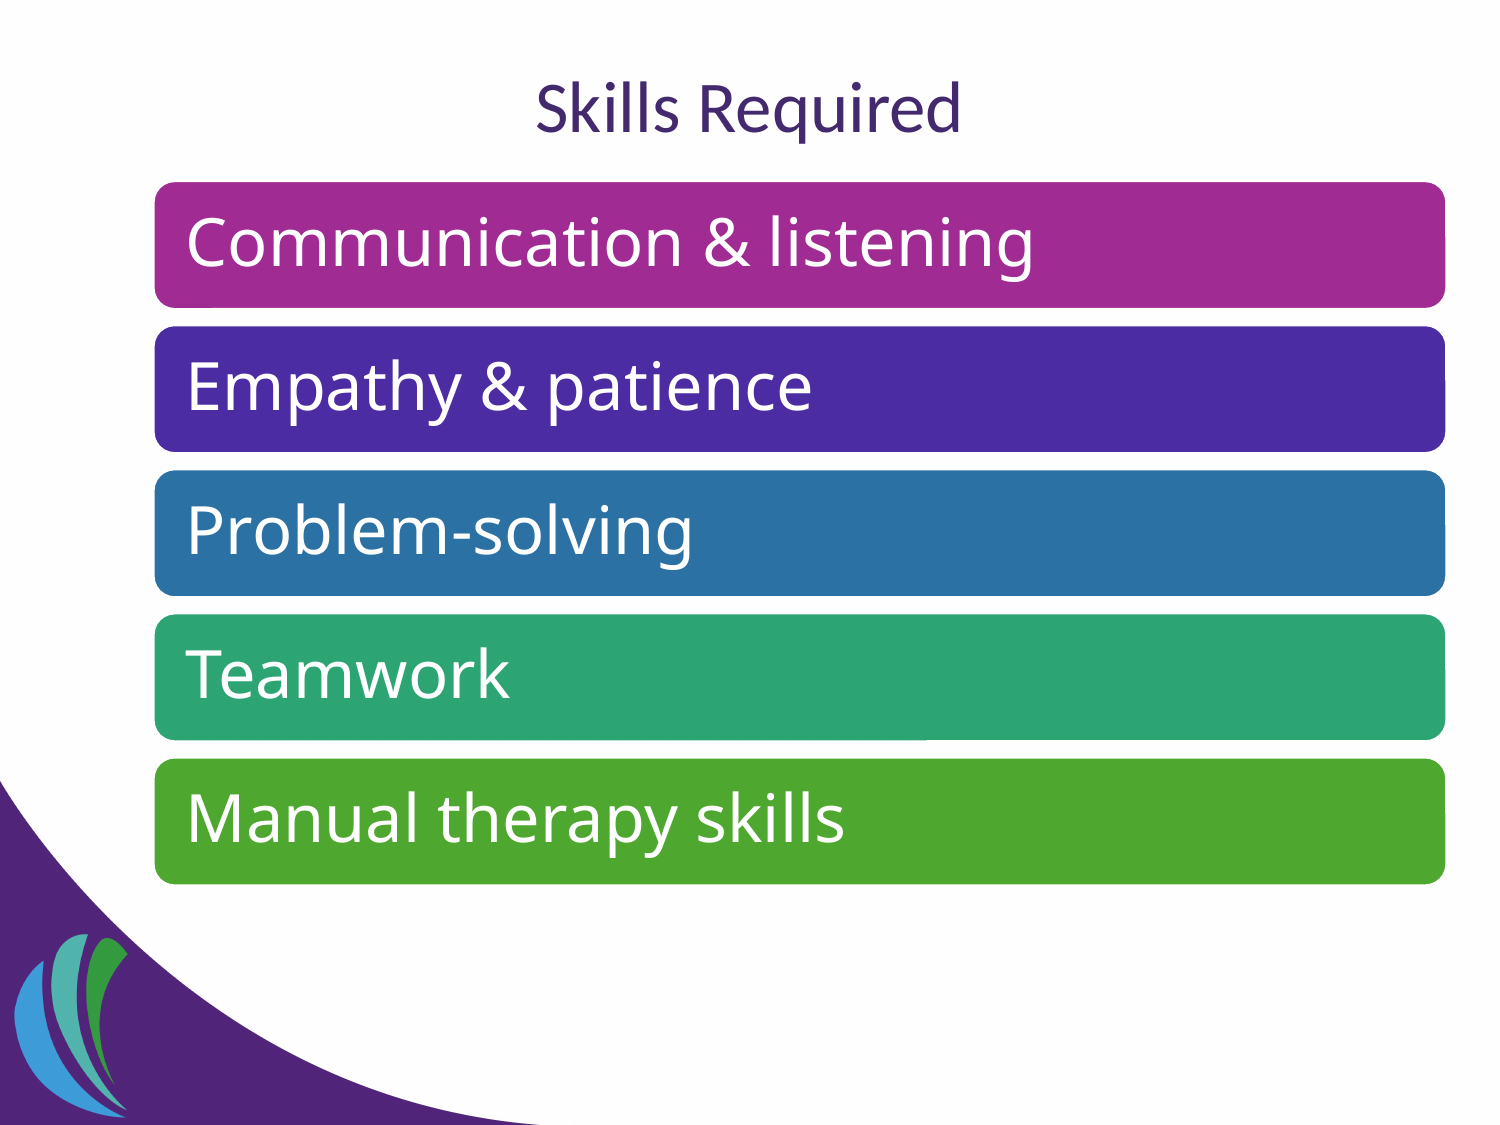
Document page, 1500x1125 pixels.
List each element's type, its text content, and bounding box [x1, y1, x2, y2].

picture [0, 1, 1500, 1125]
title Skills Required [103, 0, 1397, 218]
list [152, 175, 1448, 891]
